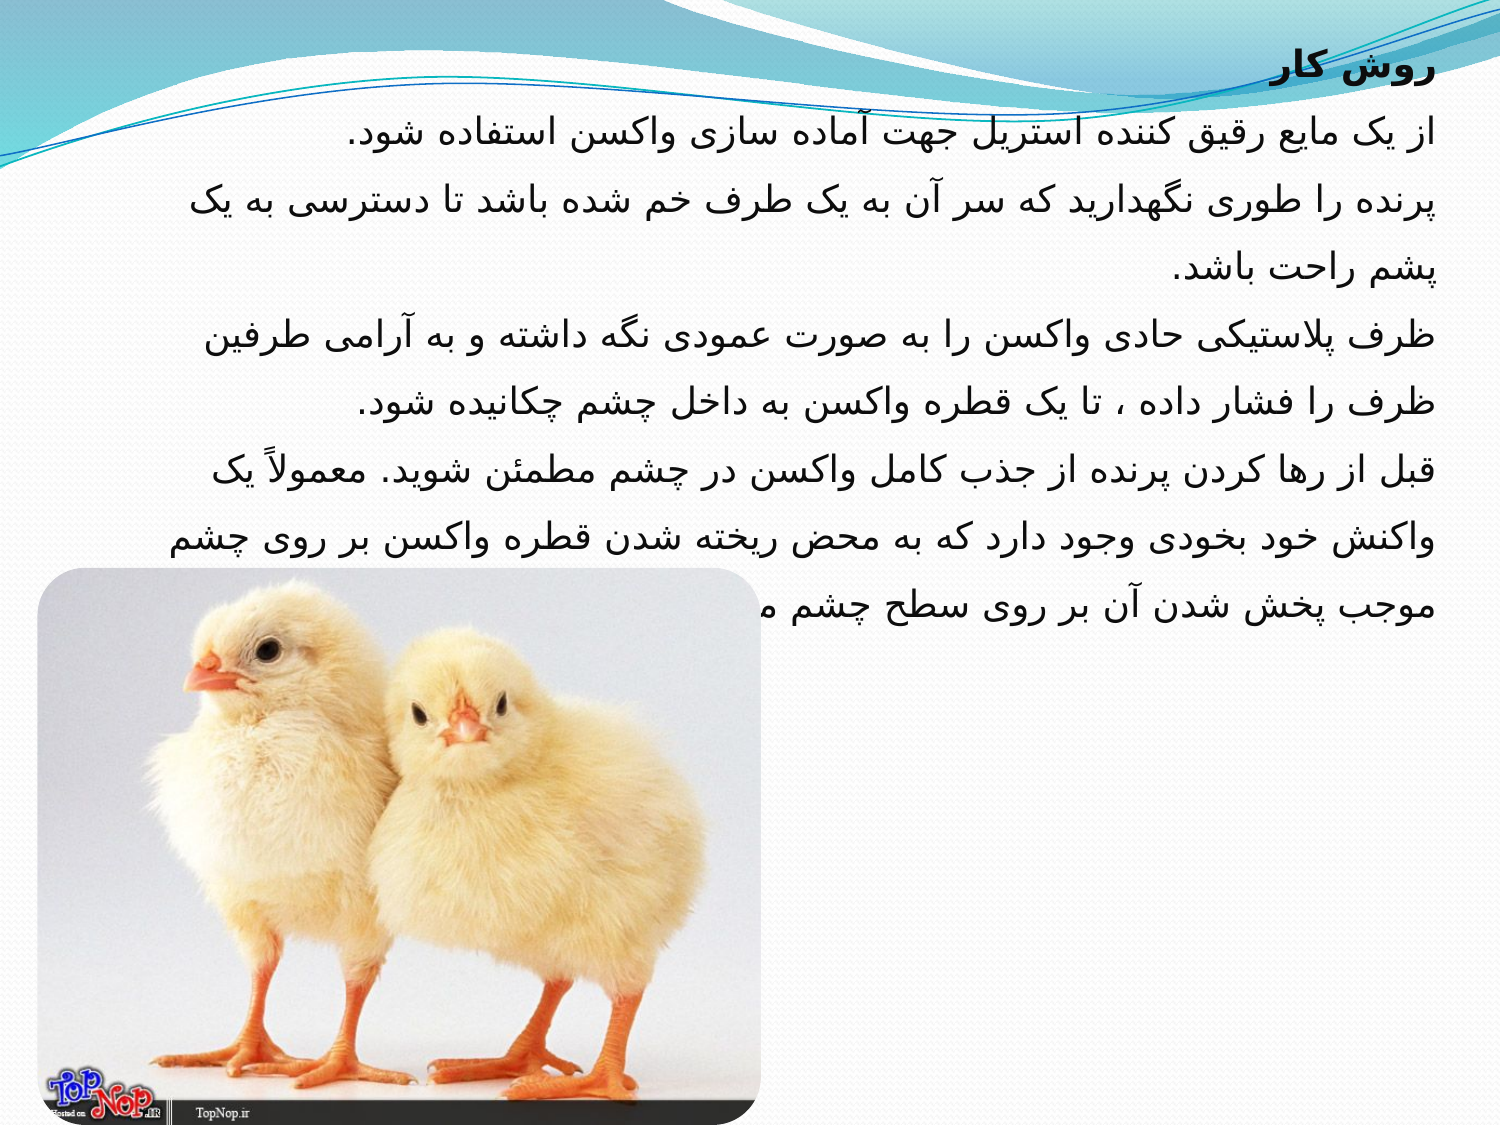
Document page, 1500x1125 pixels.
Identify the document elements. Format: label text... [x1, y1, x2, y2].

title روش کار از یک مایع رقیق کننده استریل جهت آماده سازی واکسن استفاده شود. پرنده را طوری نگهدارید که سر آن به یک طرف خم شده باشد تا دسترسی به یک پشم راحت باشد. ظرف پلاستیکی حادی واکسن را به صورت عمودی نگه داشته و به آرامی طرفین ظرف را فشار داده ، تا یک قطره واکسن به داخل چشم چکانیده شود. قبل از رها کردن پرنده از جذب کامل واکسن در چشم مطمئن شوید. معمولاً یک واکنش خود بخودی وجود دارد که به محض ریخته شدن قطره واکسن بر روی چشم موجب پخش شدن آن بر روی سطح چشم می‌شود. [125, 112, 1438, 738]
picture [37, 567, 762, 1125]
